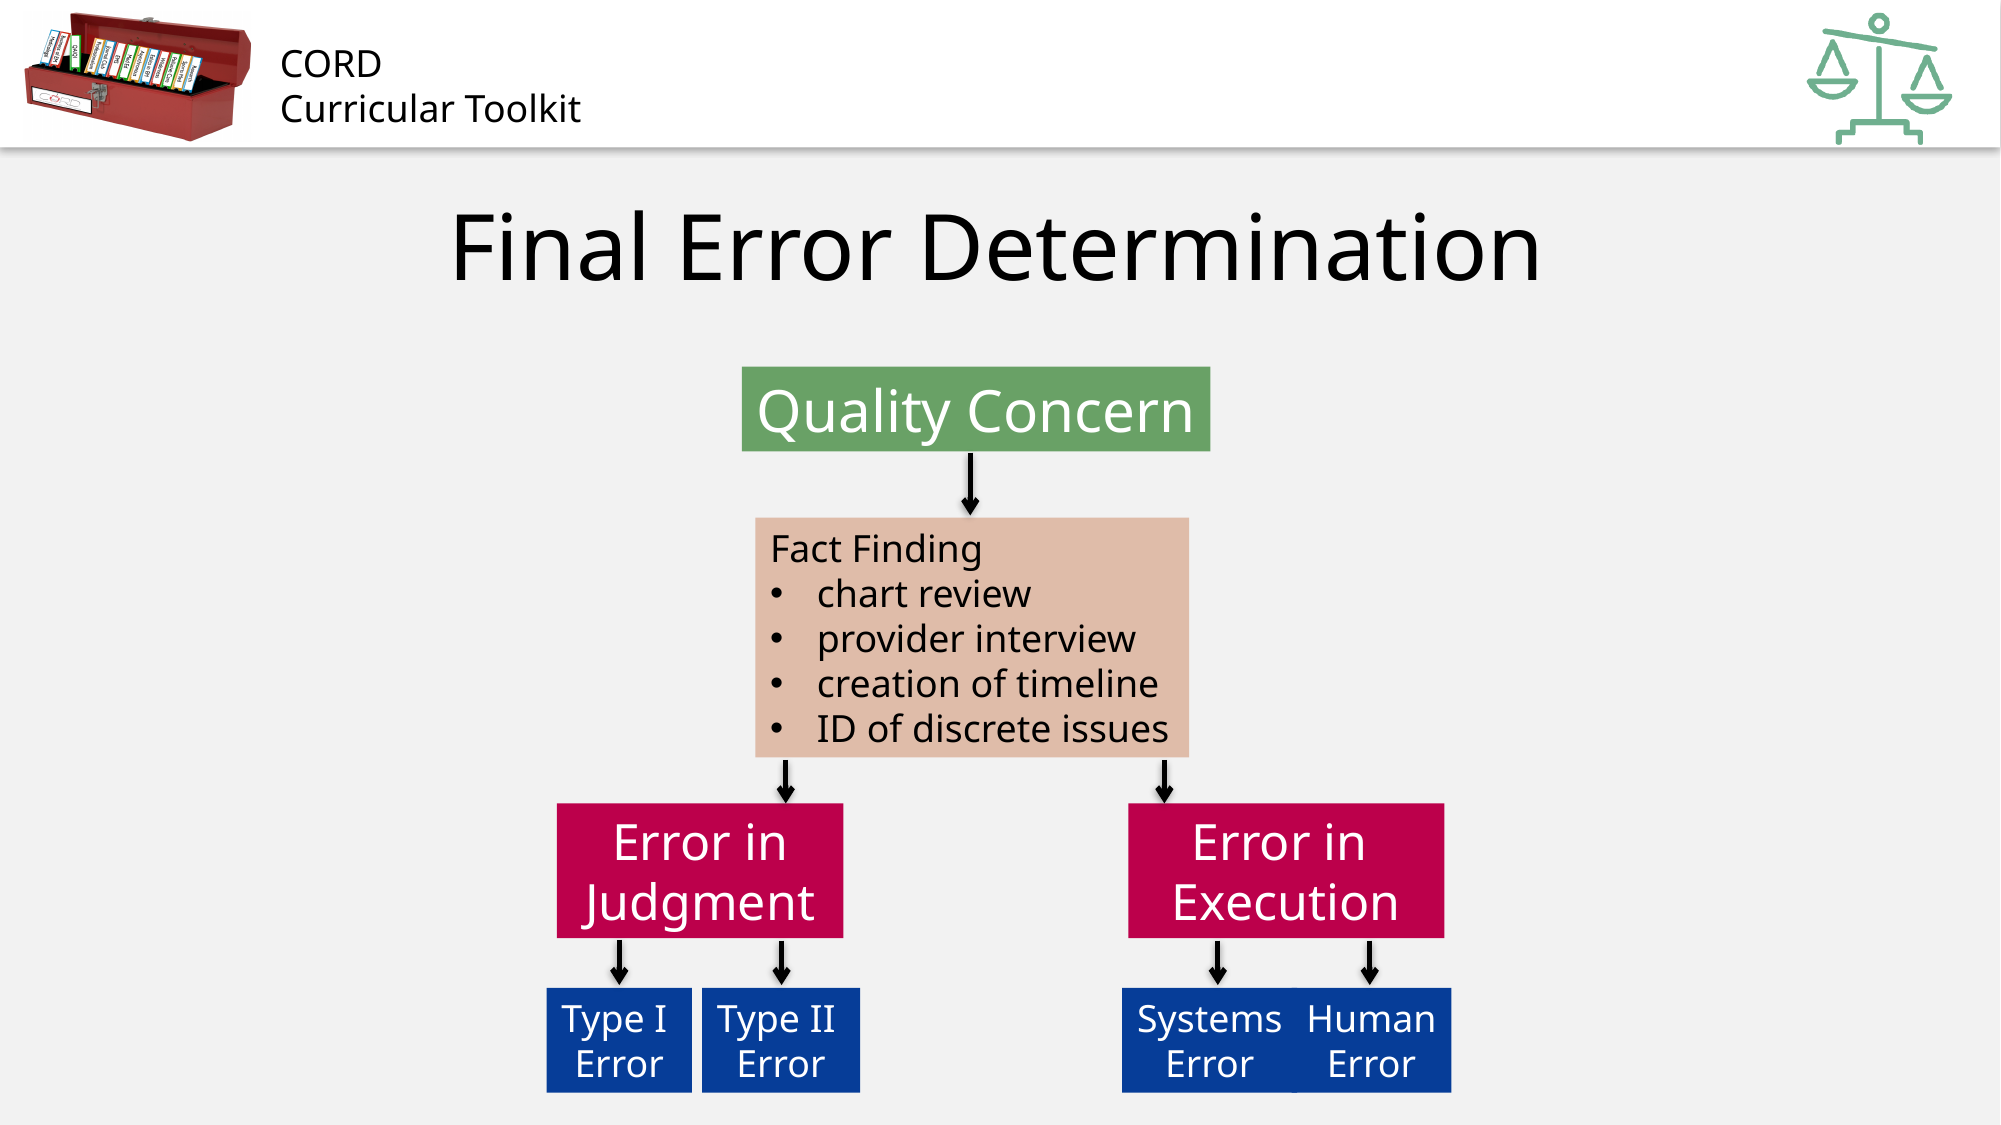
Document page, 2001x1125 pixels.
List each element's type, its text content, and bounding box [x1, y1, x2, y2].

text_box Quality Concern [741, 366, 1211, 452]
picture [1796, 0, 1961, 161]
text_box Type I Error [546, 987, 692, 1093]
text_box Systems Error [1122, 987, 1291, 1093]
text_box Fact Finding chart review provider interview creation of timeline ID of discrete issues [755, 517, 1190, 758]
text_box Human Error [1291, 987, 1452, 1093]
title Final Error Determination [97, 149, 1898, 338]
text_box Error in Execution [1128, 803, 1445, 939]
text_box Type II Error [702, 987, 861, 1093]
text_box Error in Judgment [556, 803, 844, 939]
